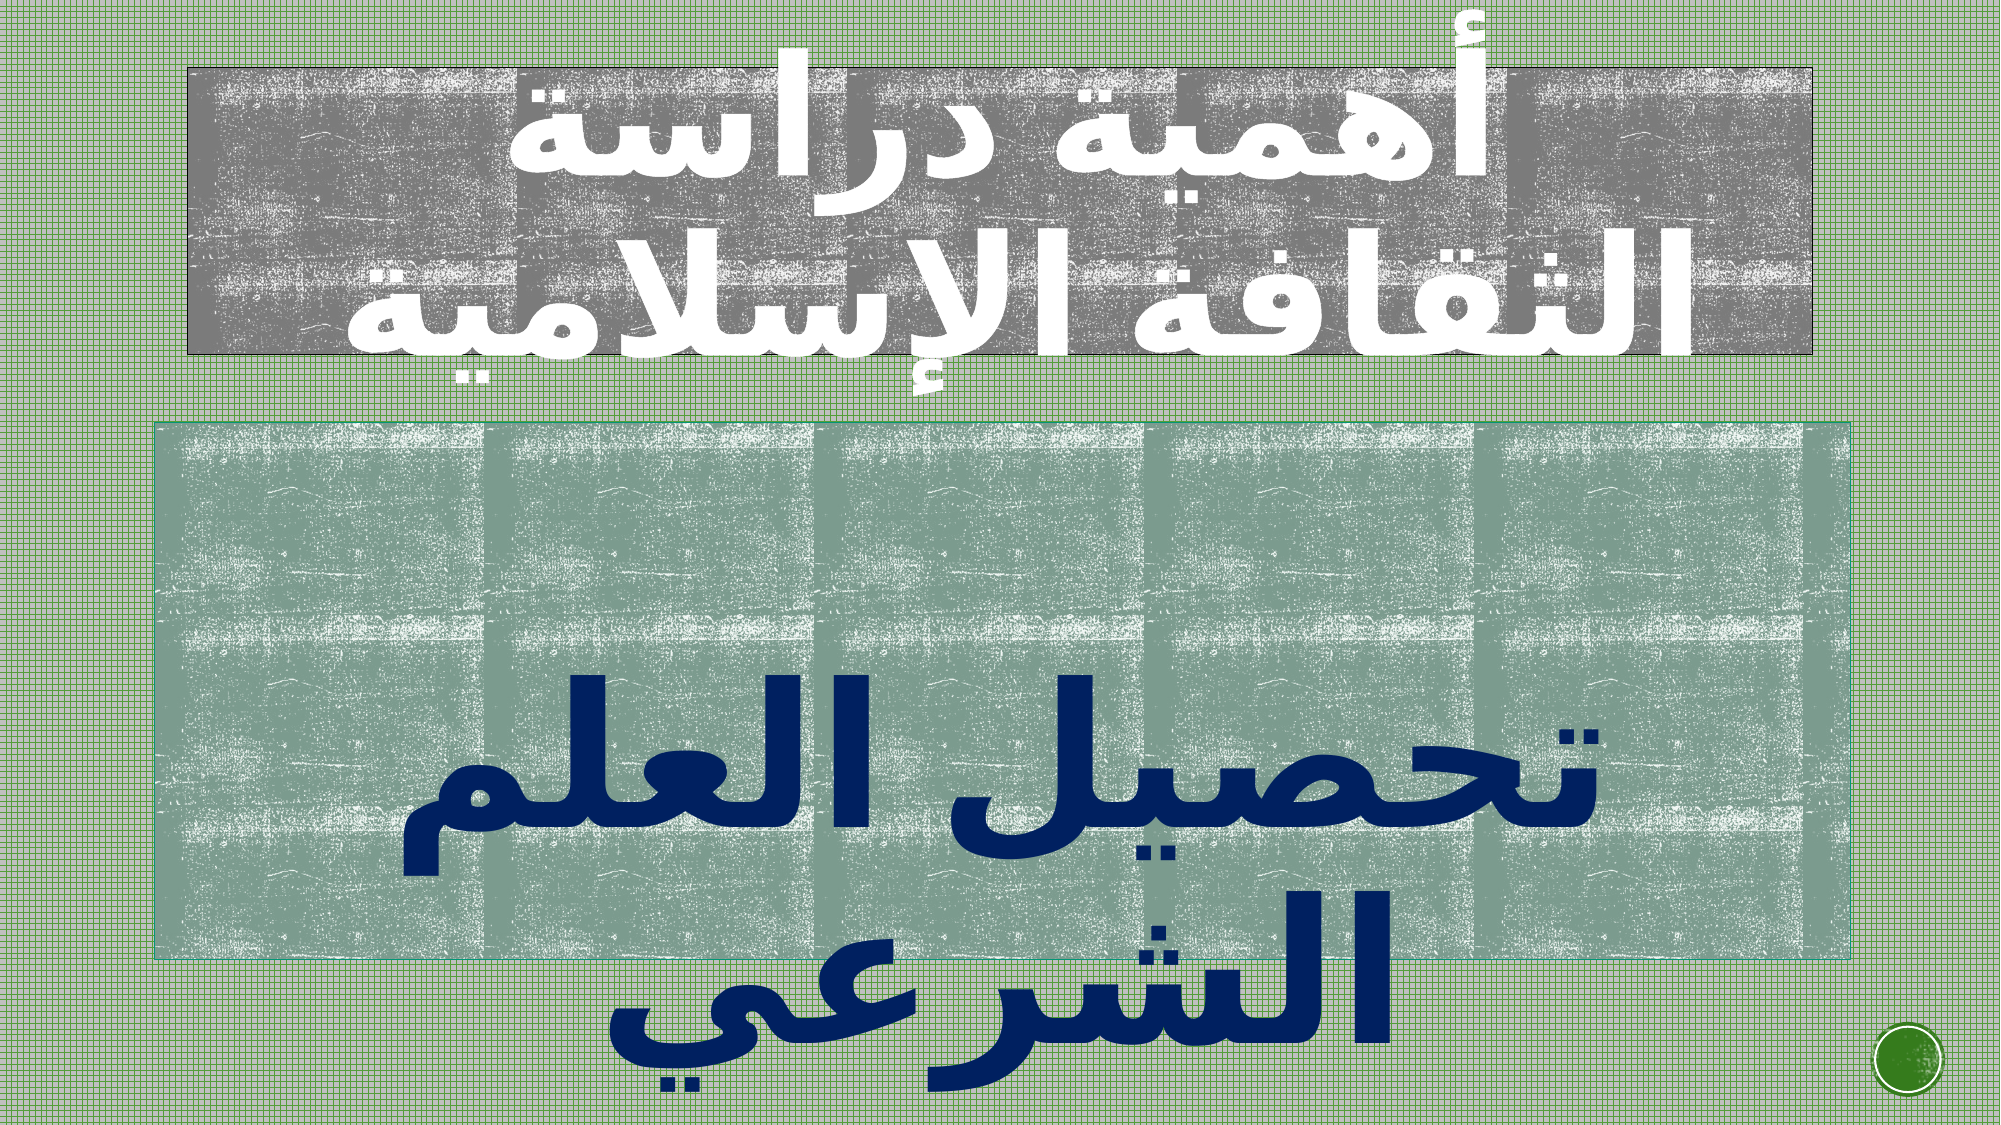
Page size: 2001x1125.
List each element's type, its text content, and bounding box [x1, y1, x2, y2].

list تحصيل العلم الشرعي [154, 422, 1851, 960]
title أهمية دراسة الثقافة الإسلامية [187, 67, 1813, 355]
